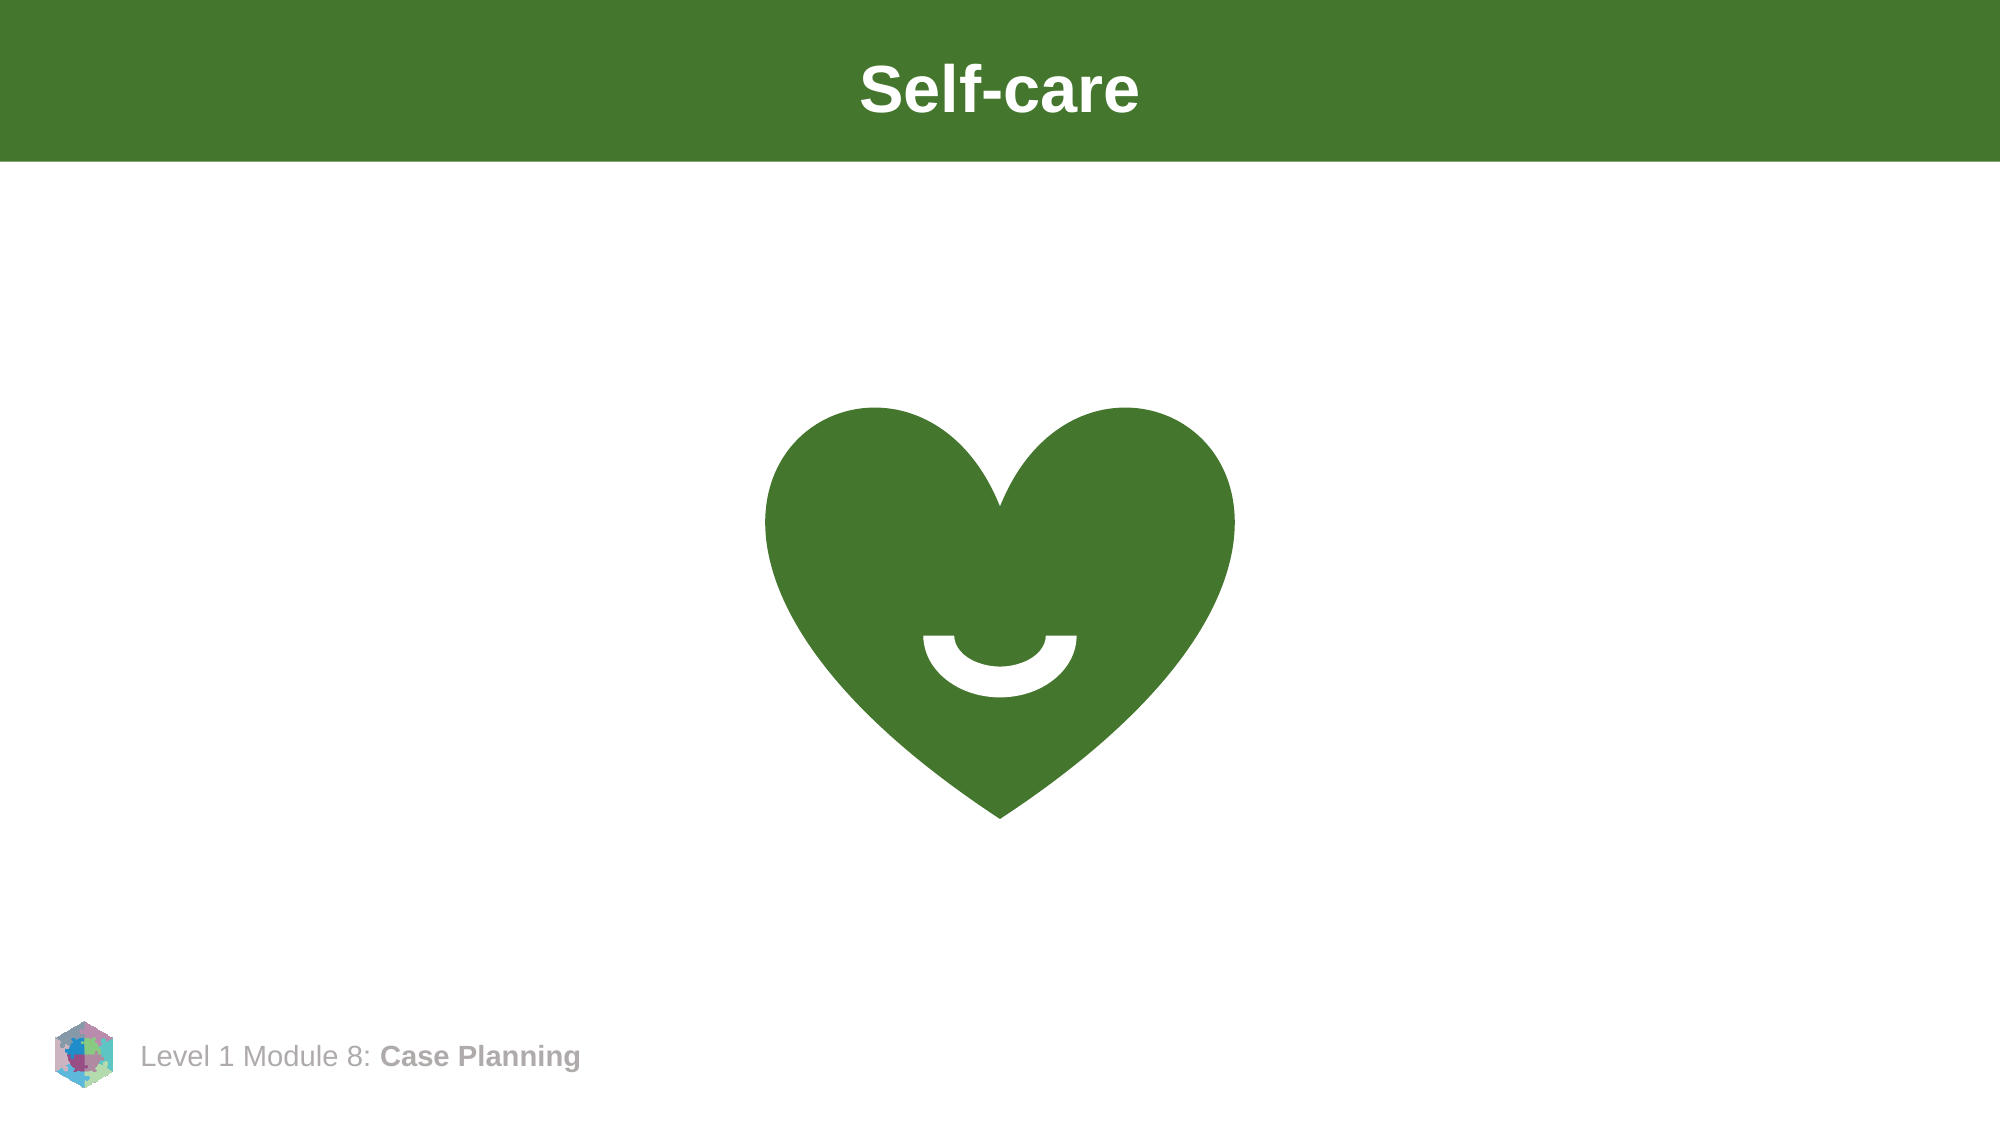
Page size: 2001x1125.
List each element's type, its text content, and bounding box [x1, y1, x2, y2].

text_box [922, 634, 1078, 699]
picture [55, 1021, 113, 1088]
text_box [764, 406, 1236, 821]
title Self-care [137, 19, 1863, 163]
